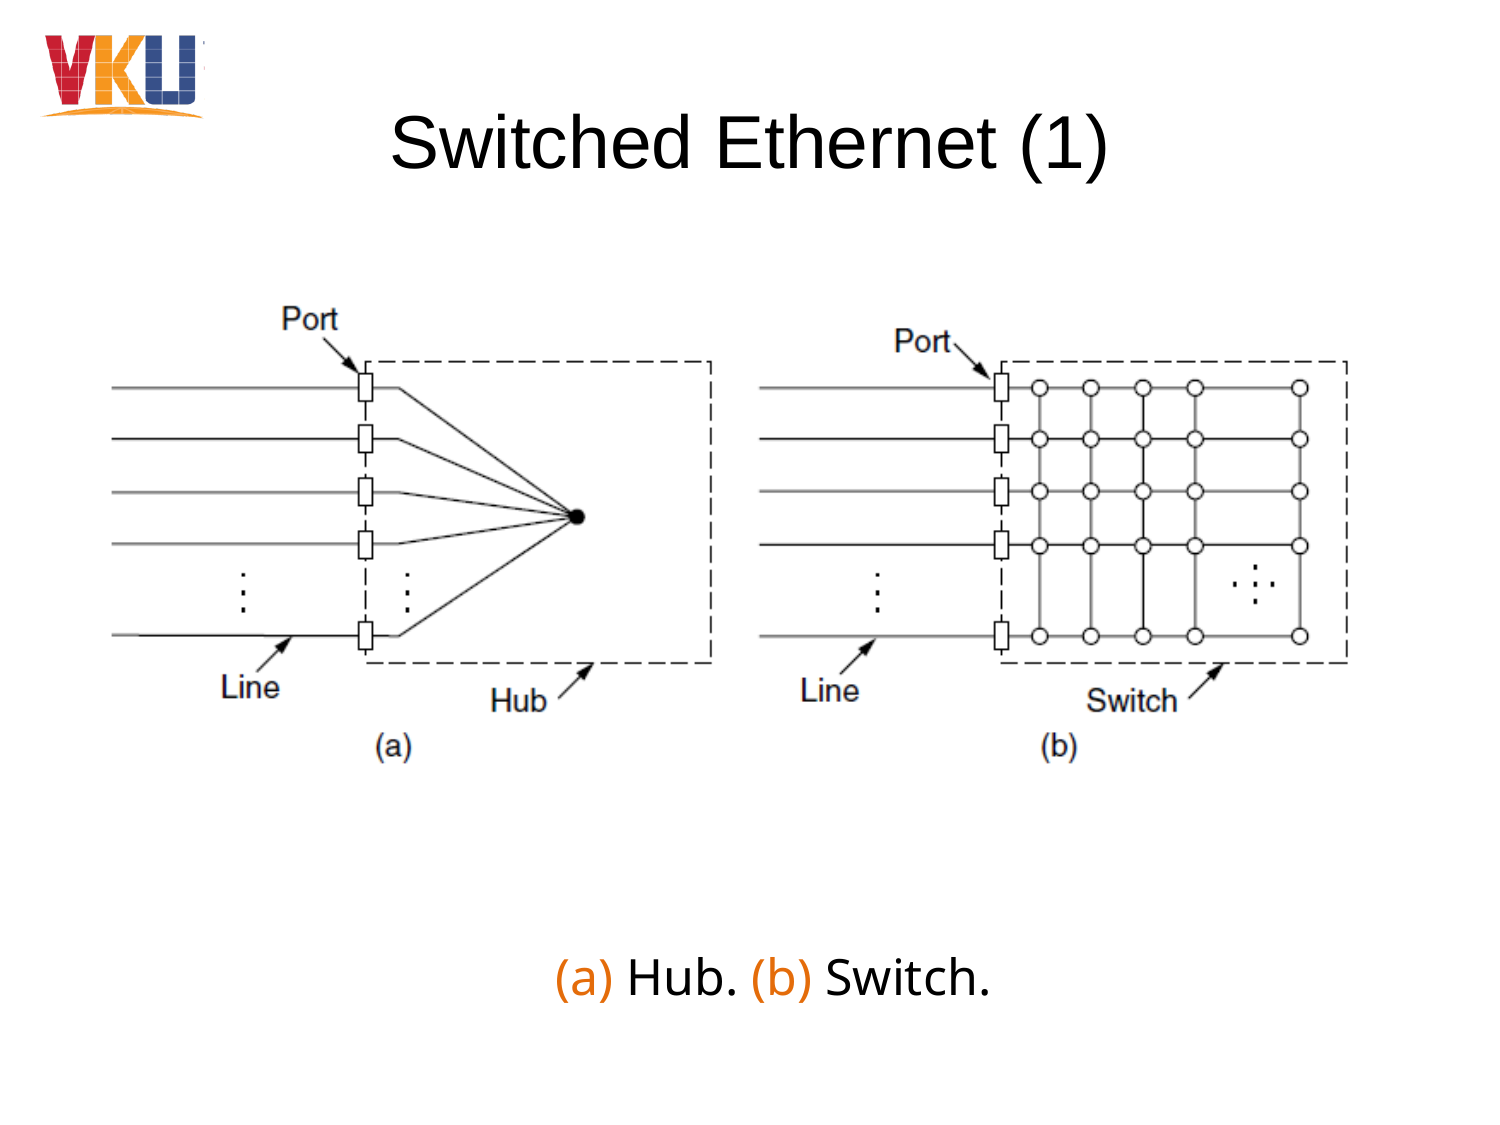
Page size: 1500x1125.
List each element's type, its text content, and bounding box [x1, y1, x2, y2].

picture [30, 21, 211, 129]
list (a) Hub. (b) Switch. [47, 937, 1500, 1075]
picture [83, 291, 1413, 791]
title Switched Ethernet (1) [75, 45, 1425, 233]
